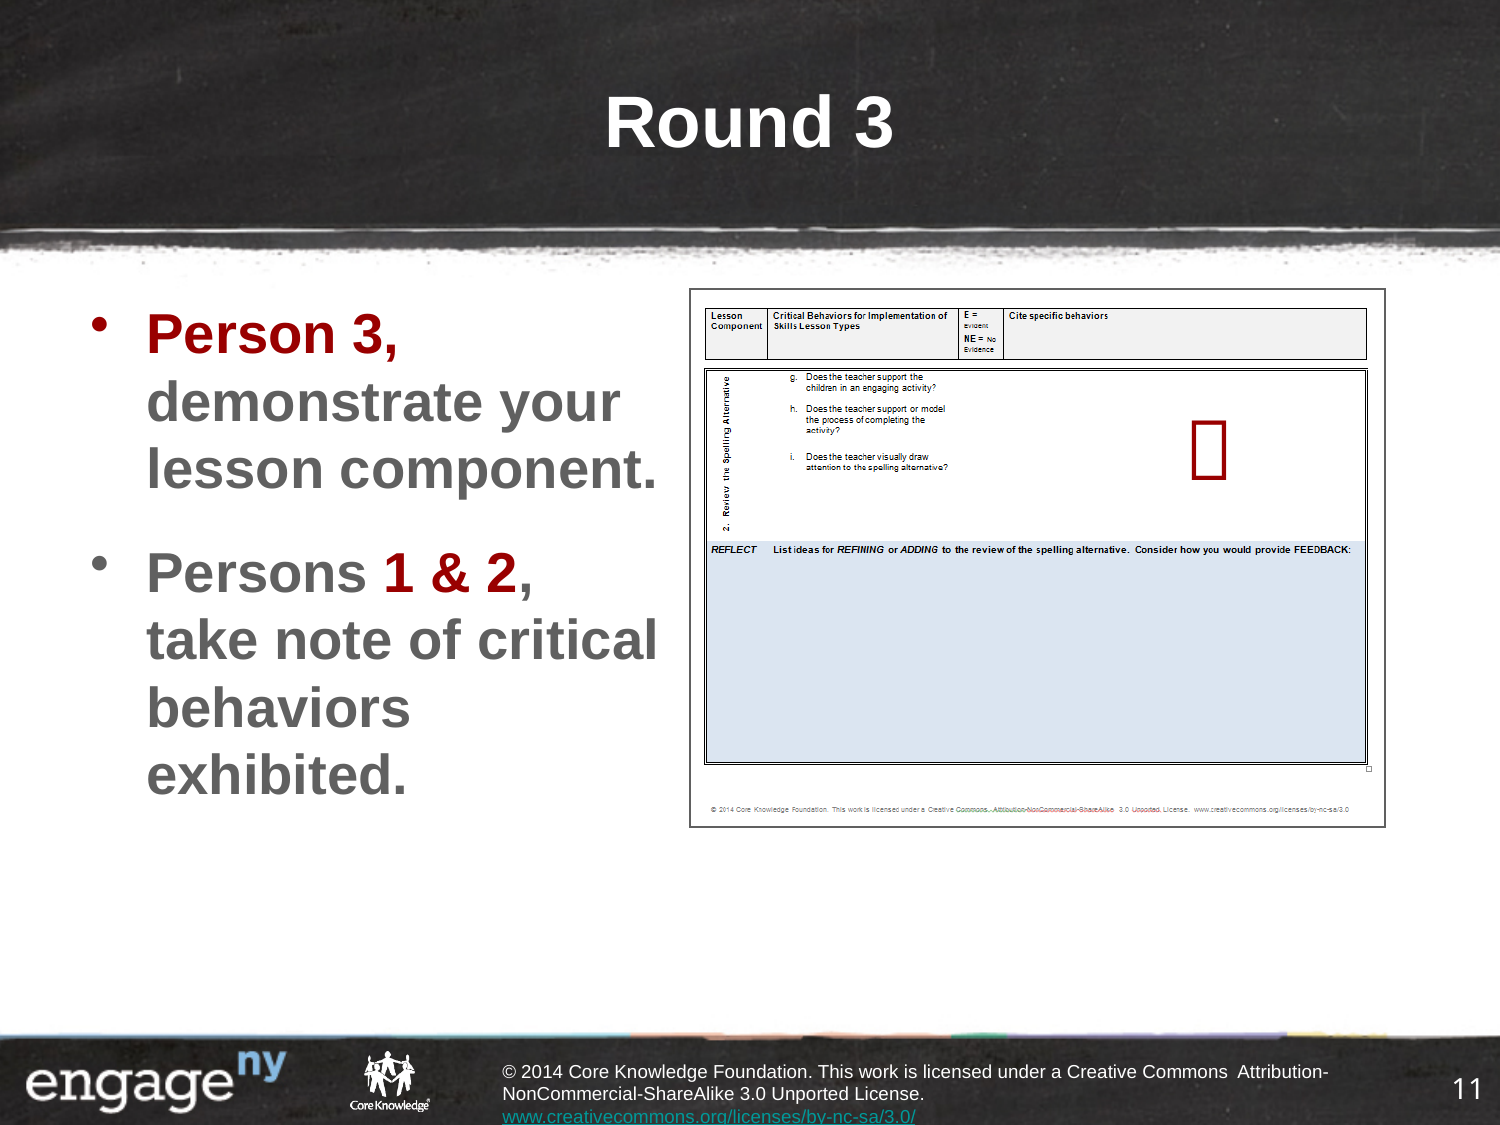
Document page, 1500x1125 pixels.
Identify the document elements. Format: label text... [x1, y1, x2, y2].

list Person 3, demonstrate your lesson component. Persons 1 & 2, take note of critical behaviors exhibited. [75, 289, 675, 688]
slide_number 11 [1337, 1062, 1500, 1113]
picture [690, 289, 1385, 827]
picture [0, 0, 1500, 293]
picture [0, 1003, 1500, 1125]
title Round 3 [75, 24, 1425, 213]
